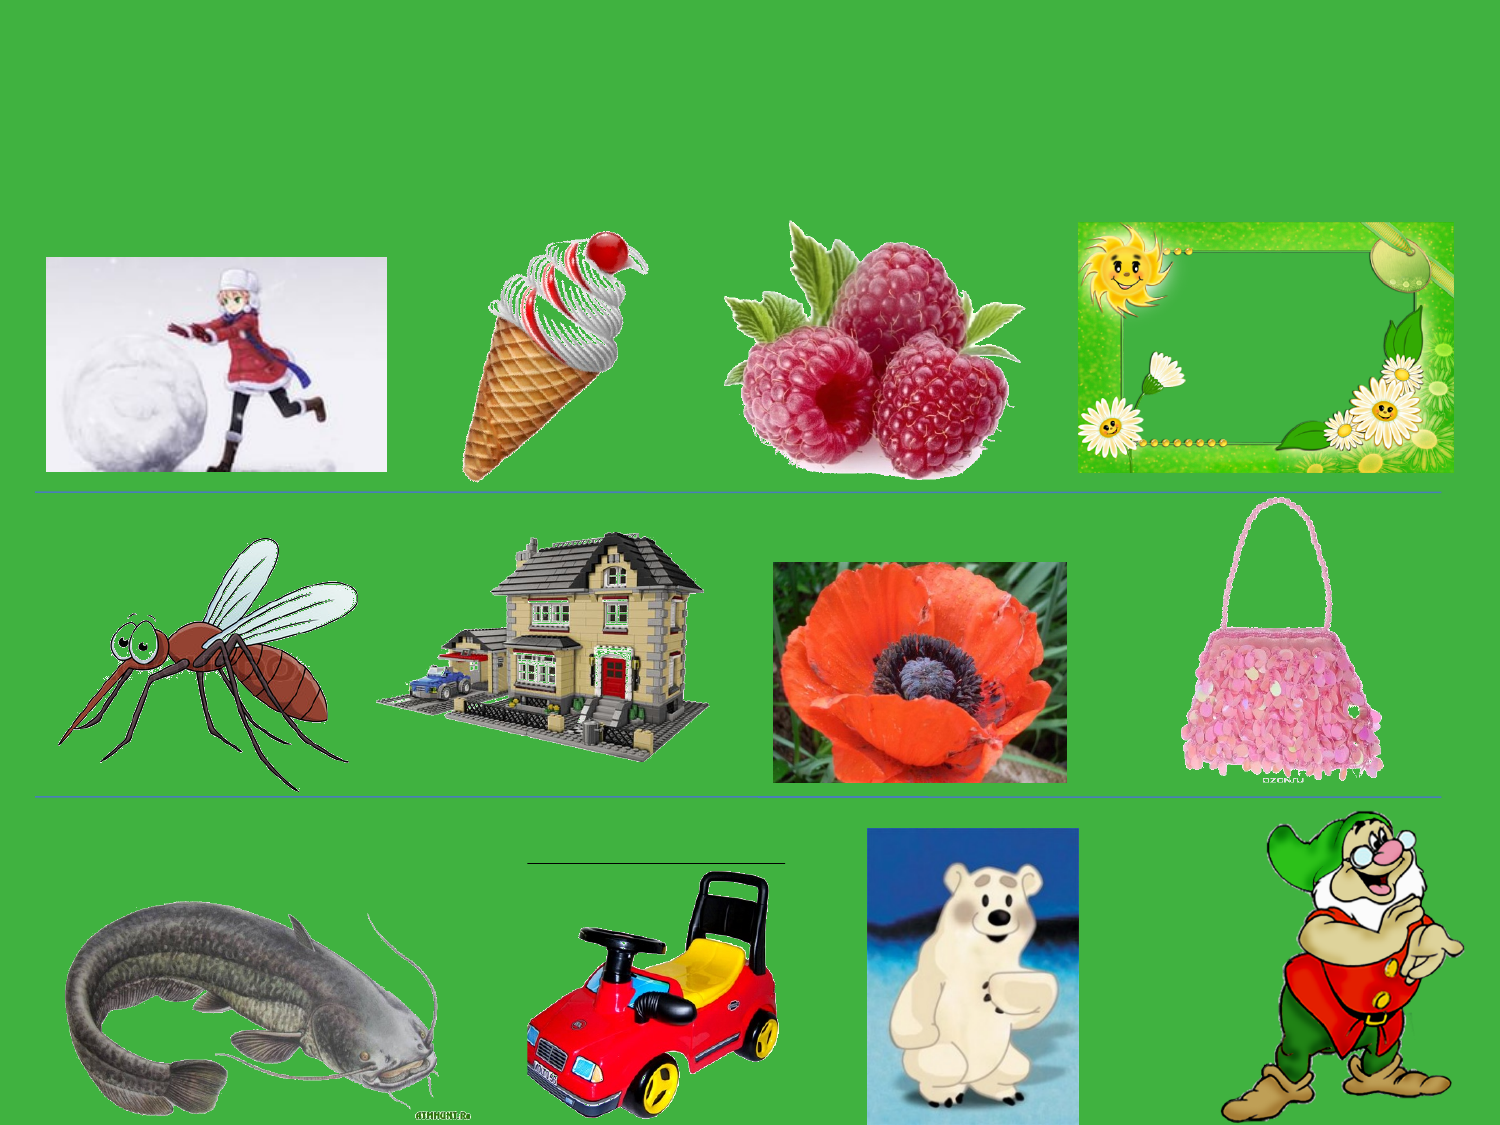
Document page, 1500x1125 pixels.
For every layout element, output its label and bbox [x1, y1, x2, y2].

picture [58, 538, 359, 792]
picture [866, 828, 1079, 1125]
picture [1077, 222, 1454, 473]
picture [46, 153, 1055, 783]
picture [527, 863, 786, 1125]
picture [1218, 808, 1466, 1125]
picture [46, 878, 474, 1125]
picture [1136, 491, 1430, 786]
picture [773, 562, 1067, 783]
